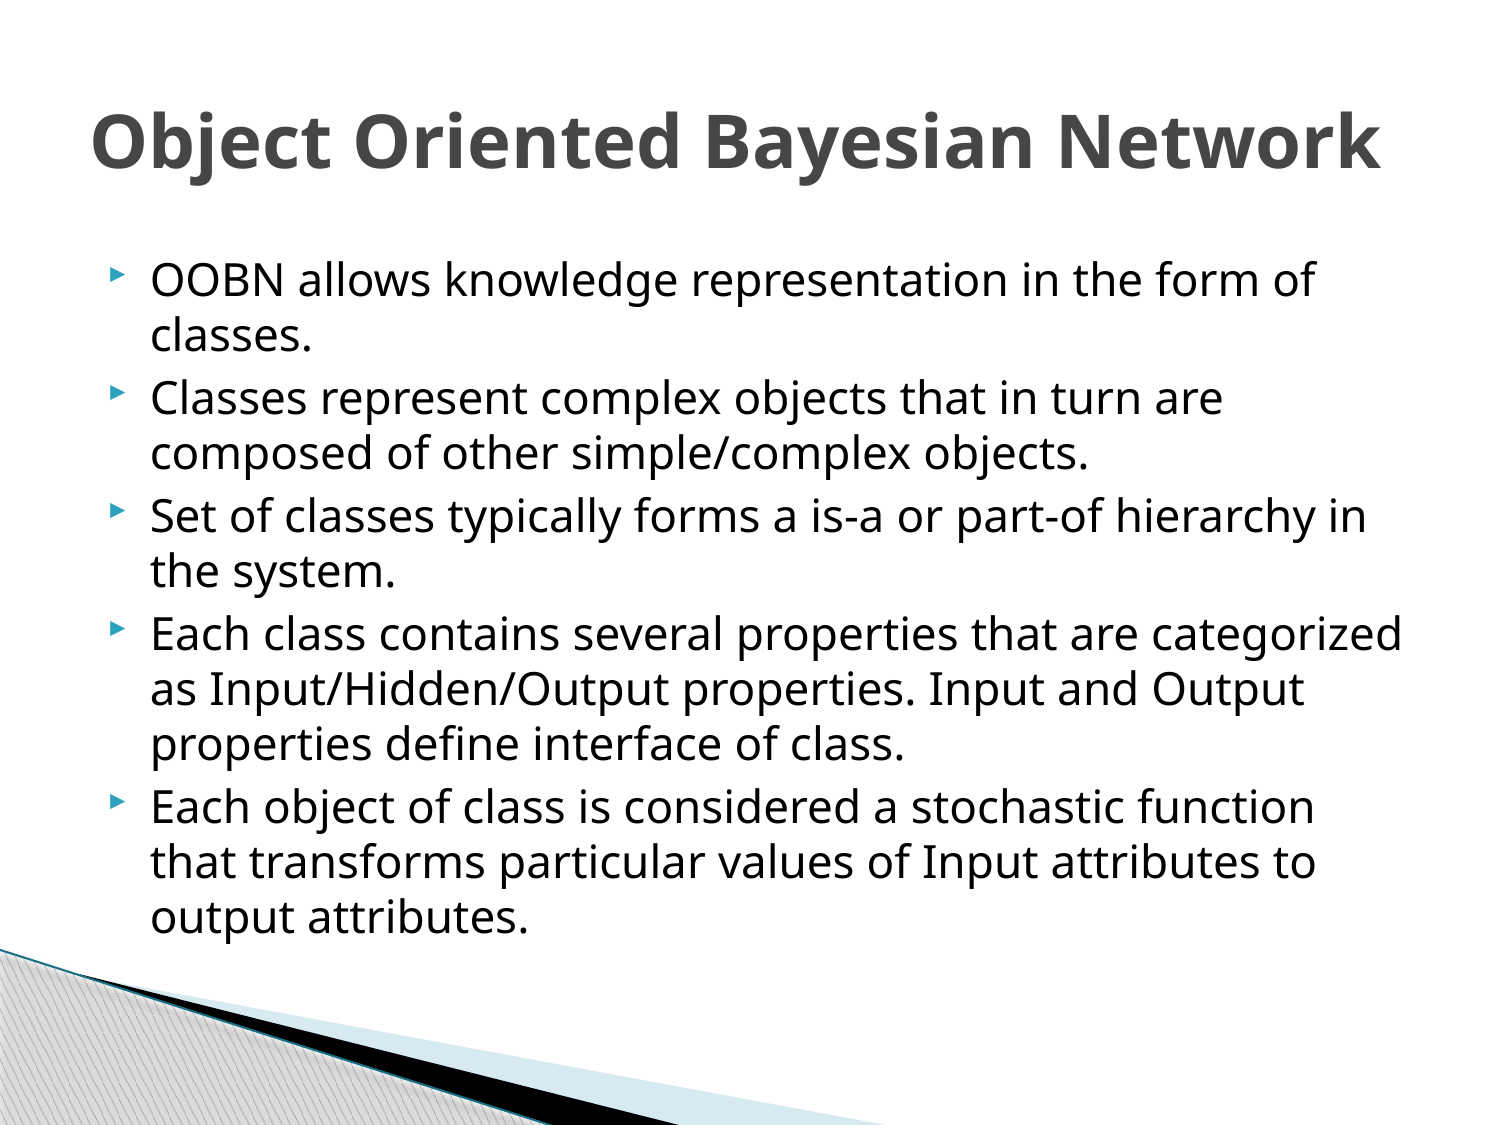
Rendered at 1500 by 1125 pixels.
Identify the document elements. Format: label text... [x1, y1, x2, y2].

title Object Oriented Bayesian Network [75, 45, 1425, 233]
list OOBN allows knowledge representation in the form of classes. Classes represent complex objects that in turn are composed of other simple/complex objects. Set of classes typically forms a is-a or part-of hierarchy in the system. Each class contains several properties that are categorized as Input/Hidden/Output properties. Input and Output properties define interface of class. Each object of class is considered a stochastic function that transforms particular values of Input attributes to output attributes. [75, 243, 1425, 986]
